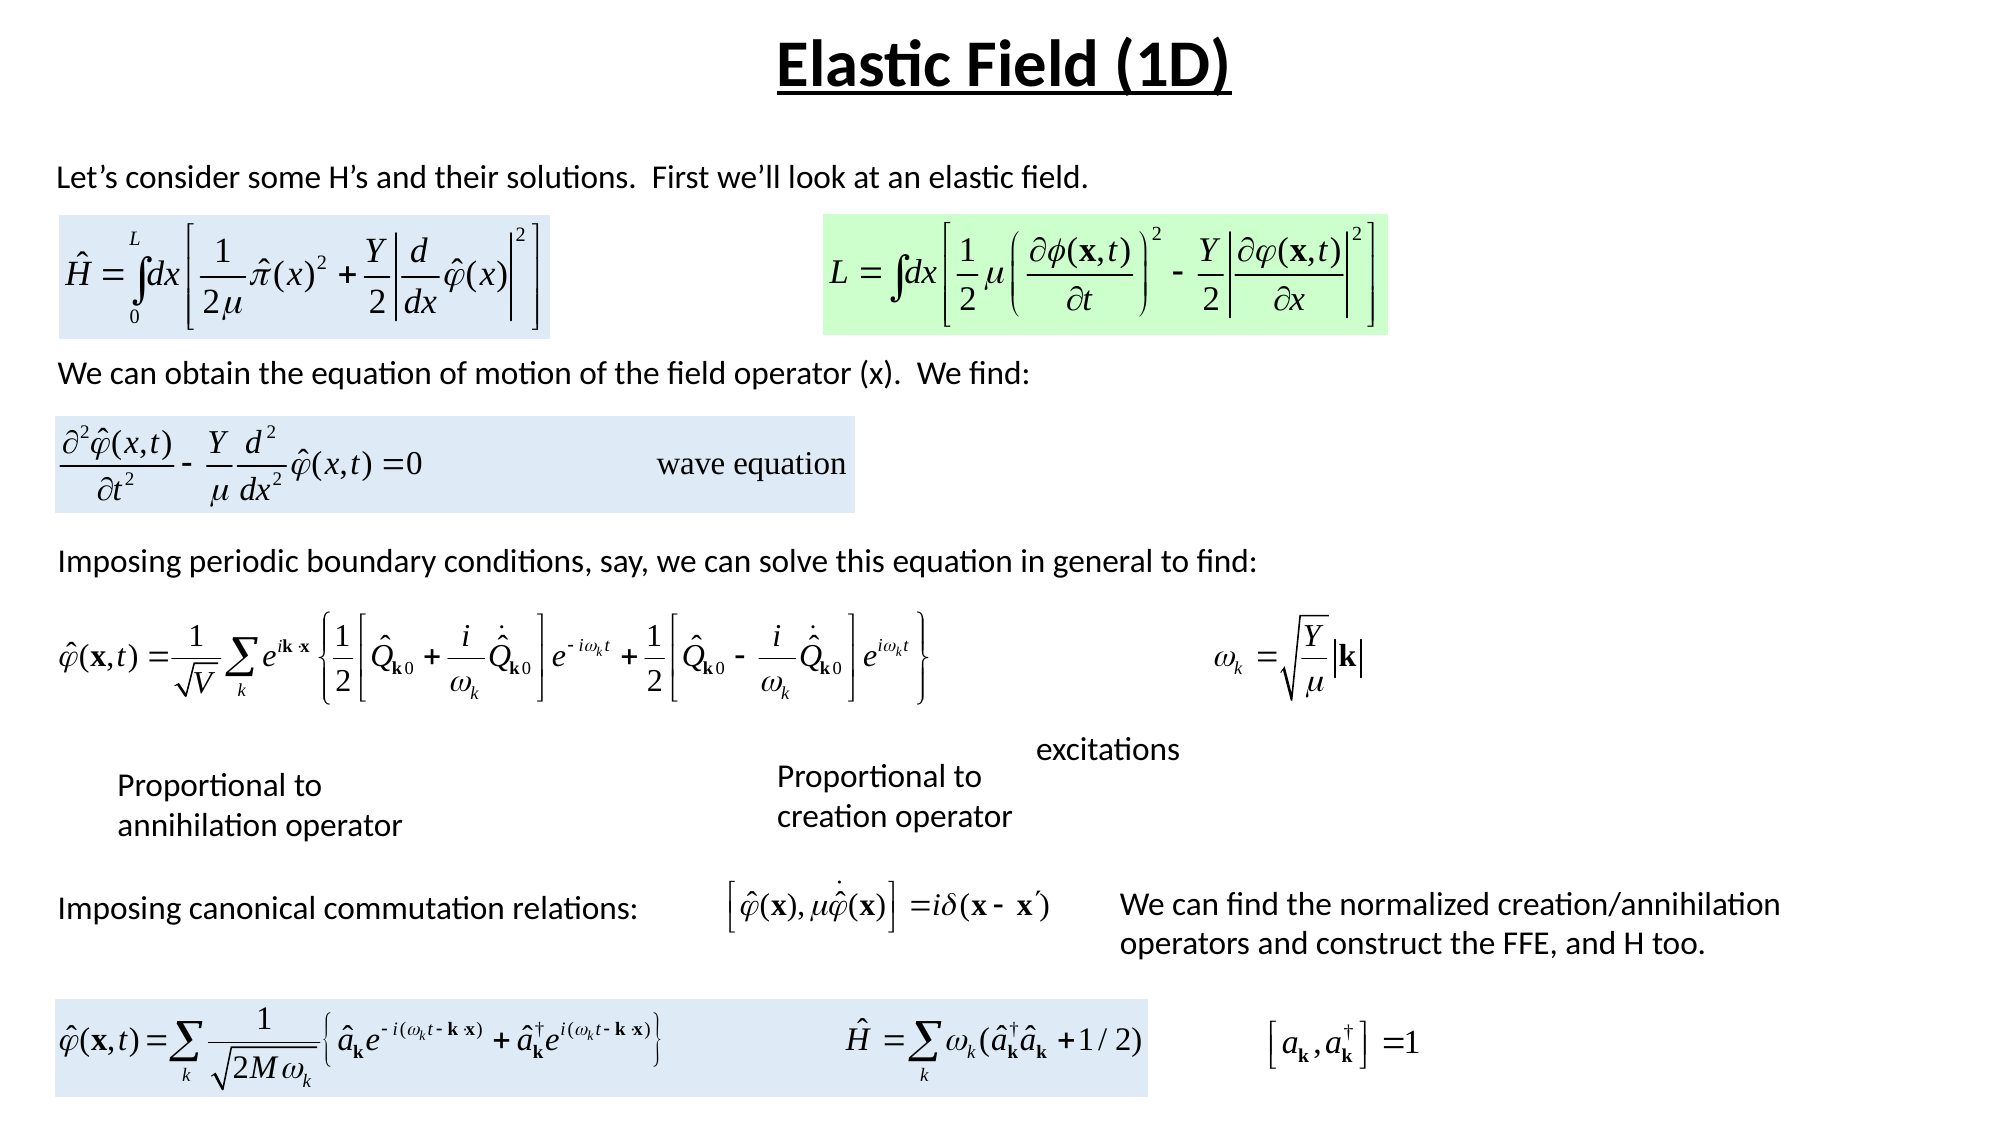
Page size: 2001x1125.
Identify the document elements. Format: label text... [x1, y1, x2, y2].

text_box We can find the normalized creation/annihilation operators and construct the FFE, and H too. [1105, 874, 1888, 969]
text_box Proportional to creation operator [762, 747, 1050, 842]
text_box Imposing canonical commutation relations: [42, 878, 671, 934]
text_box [1261, 1014, 1423, 1077]
text_box Elastic Field (1D) [762, 12, 1327, 107]
text_box Proportional to annihilation operator [102, 755, 454, 851]
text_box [54, 998, 1149, 1097]
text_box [59, 214, 550, 339]
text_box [54, 416, 856, 514]
text_box Imposing periodic boundary conditions, say, we can solve this equation in general to find: [42, 531, 1482, 587]
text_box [54, 605, 1370, 712]
text_box Let’s consider some H’s and their solutions. First we’ll look at an elastic field. [41, 147, 1262, 202]
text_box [721, 875, 1055, 939]
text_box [822, 214, 1388, 336]
text_box excitations [1021, 719, 1246, 775]
